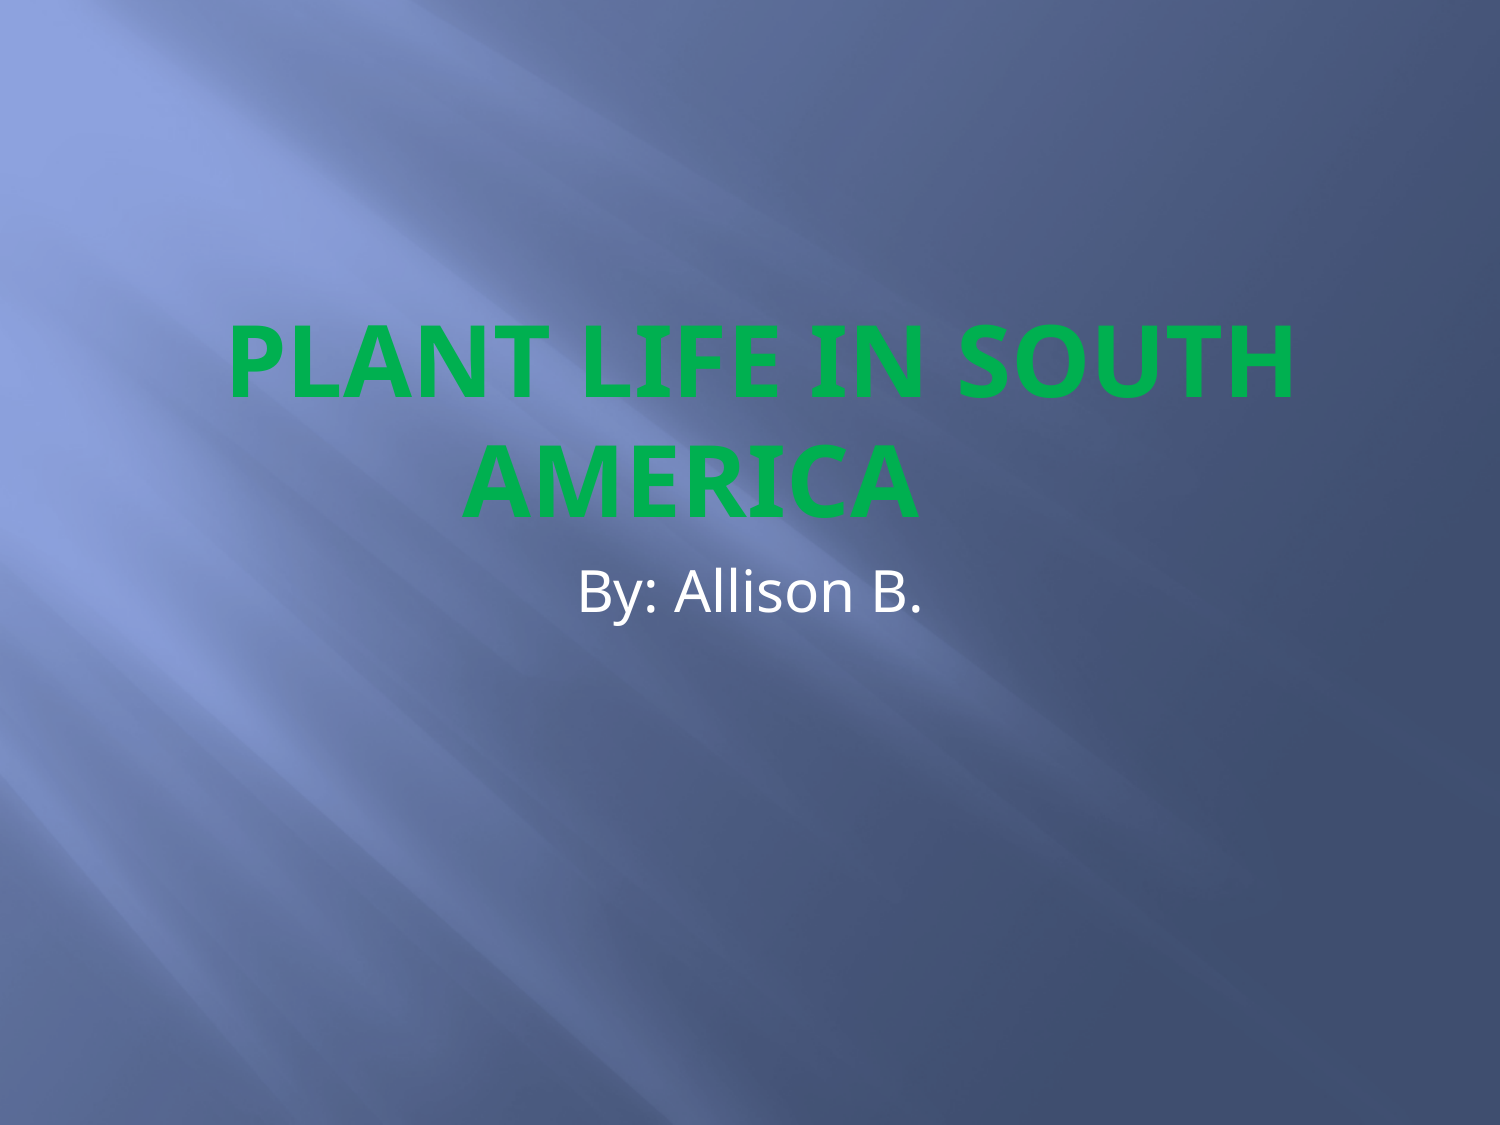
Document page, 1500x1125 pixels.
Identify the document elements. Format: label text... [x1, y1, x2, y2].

subtitle By: Allison B. [225, 546, 1275, 834]
title Plant life in SOUTH AMERICA [87, 237, 1438, 538]
